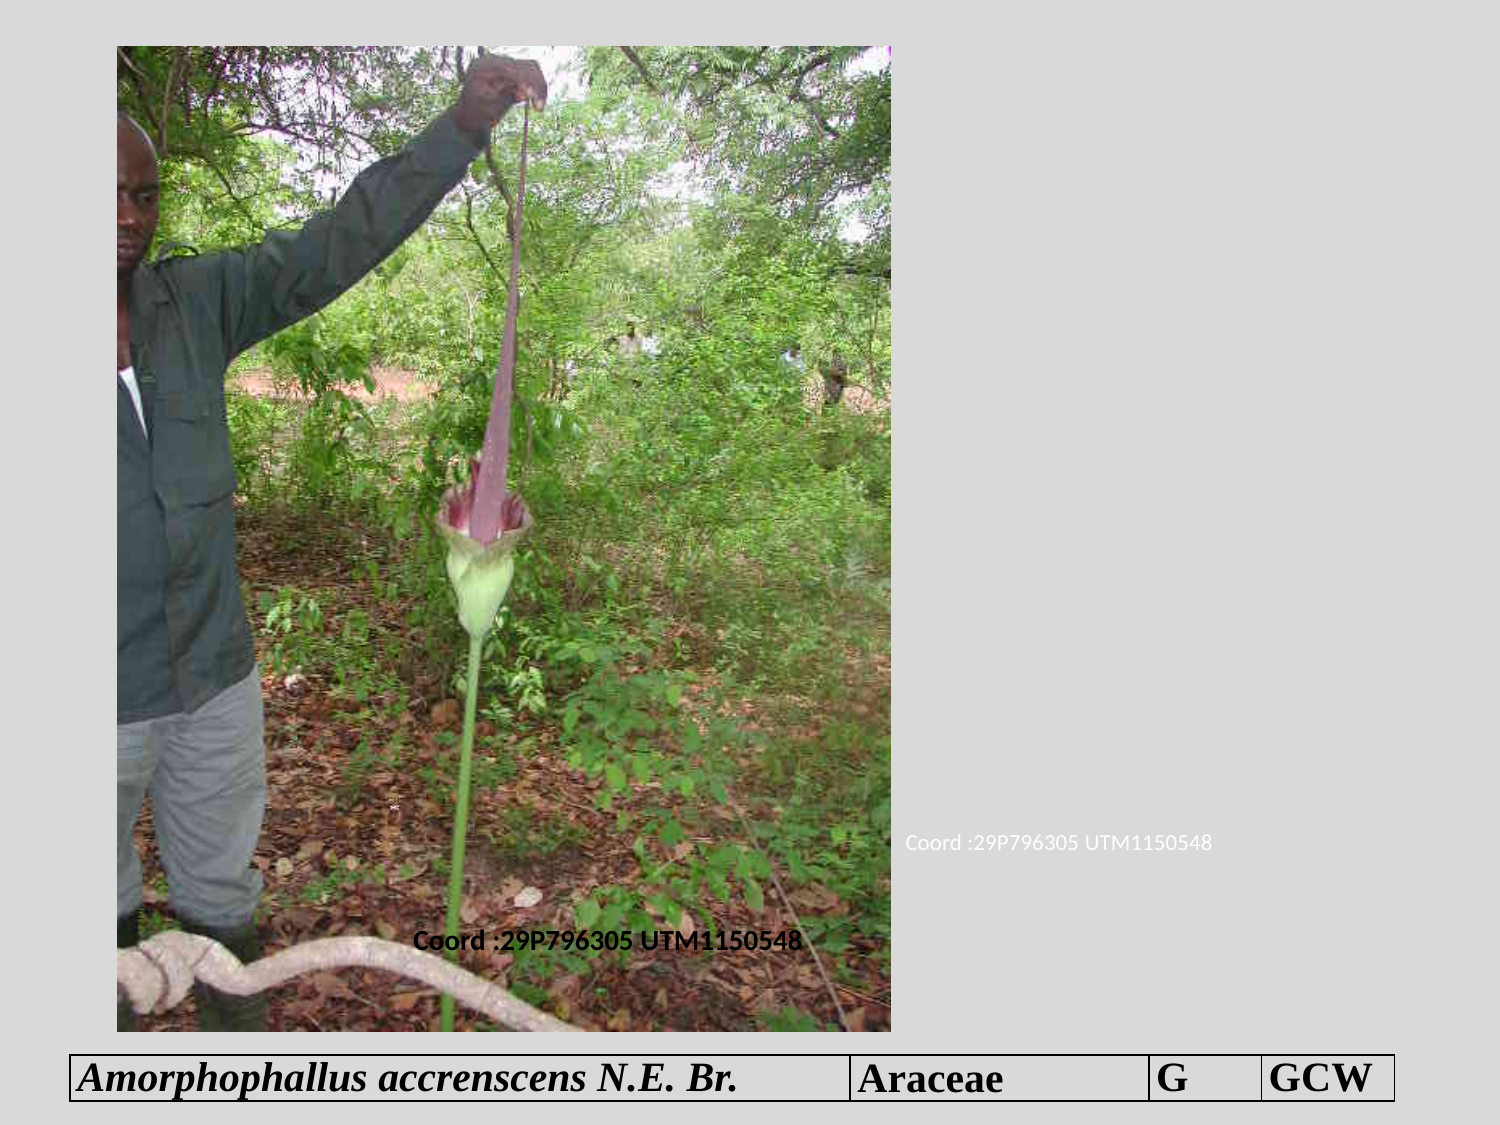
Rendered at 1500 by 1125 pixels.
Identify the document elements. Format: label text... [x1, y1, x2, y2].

table_header Araceae [851, 1056, 1148, 1100]
text_box Coord :29P796305 UTM1150548 [894, 820, 1500, 985]
picture [116, 46, 891, 1032]
table_header Amorphophallus accrenscens N.E. Br. [71, 1056, 849, 1100]
table_header GCW [1262, 1056, 1394, 1100]
table_header G [1150, 1056, 1261, 1100]
